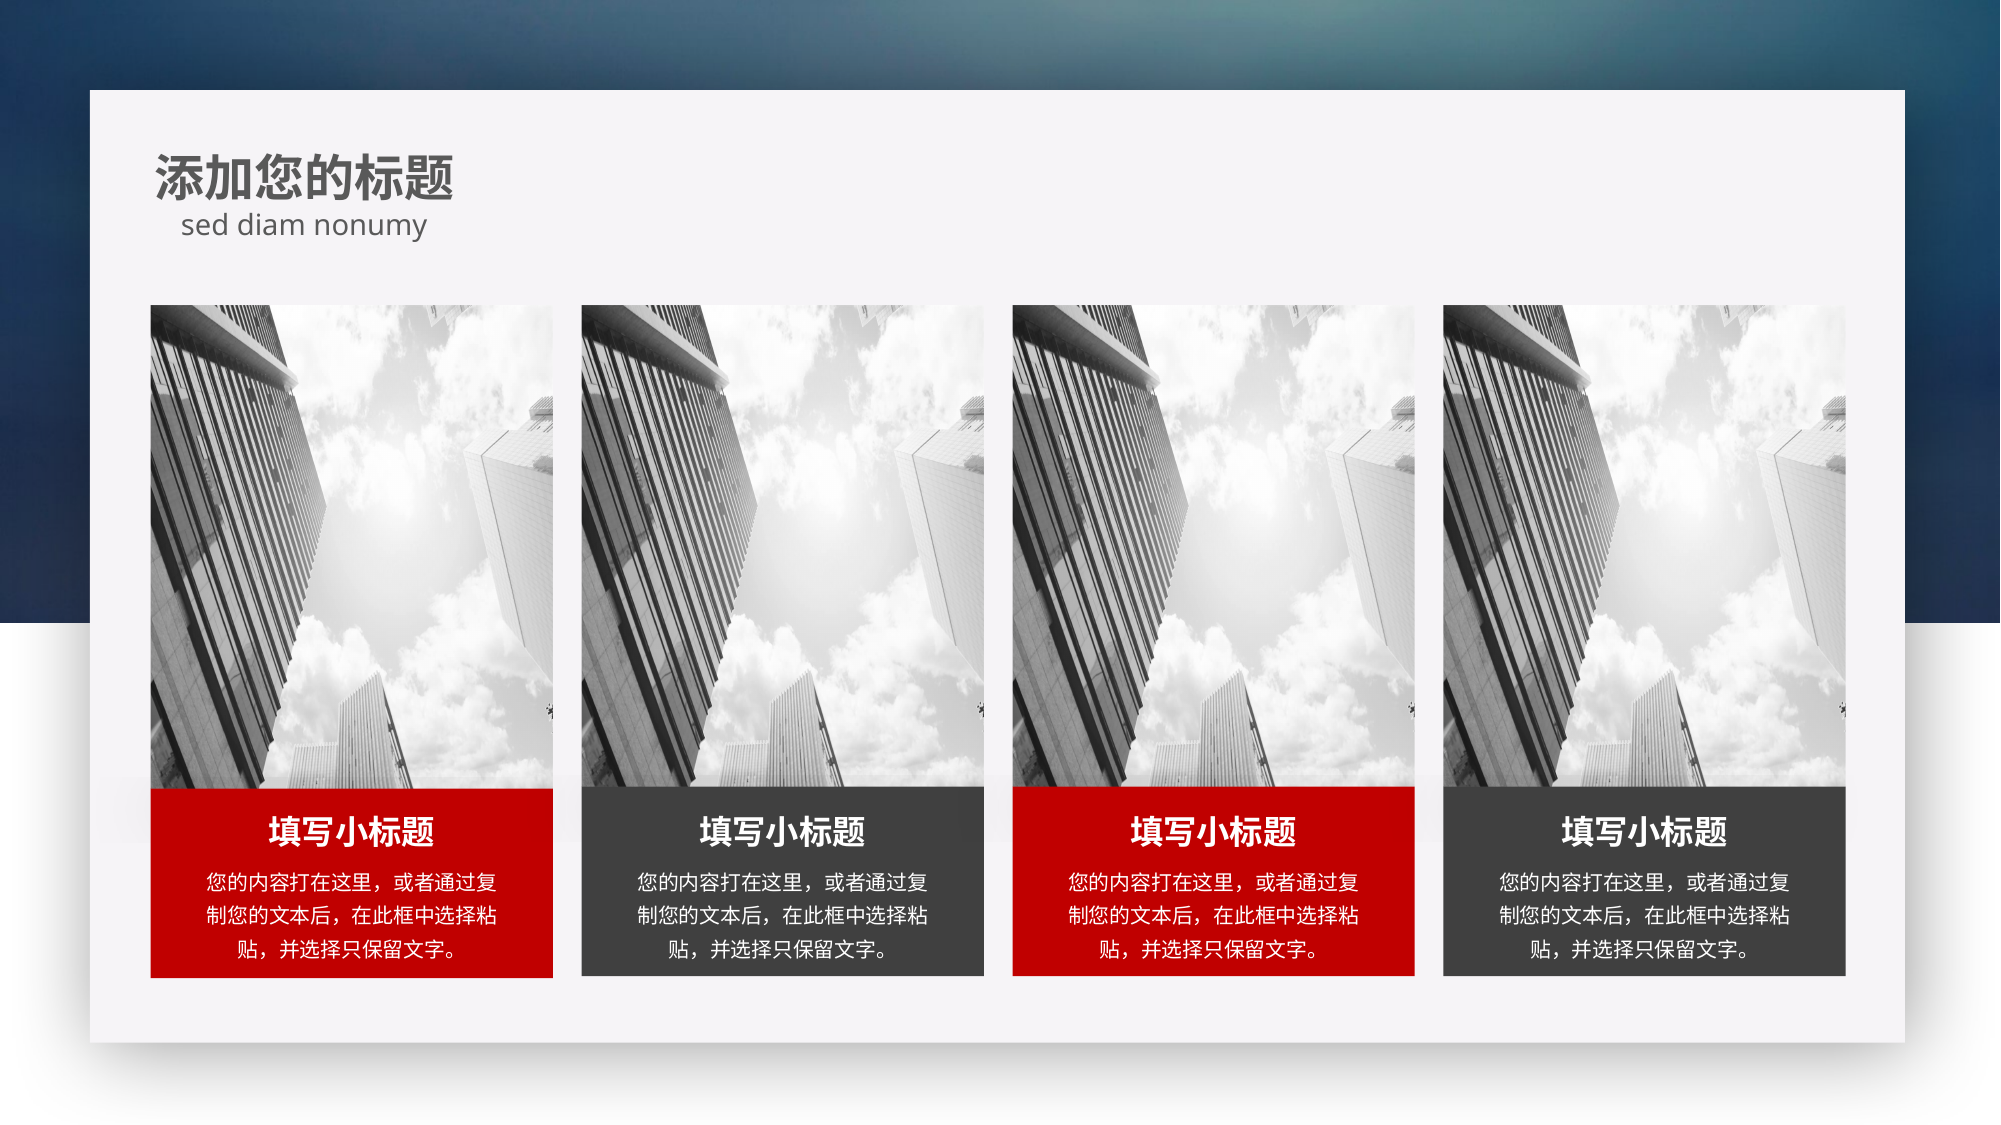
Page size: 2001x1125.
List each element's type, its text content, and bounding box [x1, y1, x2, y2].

text_box [581, 304, 985, 786]
text_box 填写小标题 [253, 803, 450, 853]
text_box [150, 304, 554, 787]
picture [0, 0, 2000, 623]
text_box [1442, 304, 1847, 786]
text_box [1442, 786, 1847, 977]
text_box [1012, 786, 1416, 977]
text_box 您的内容打在这里，或者通过复制您的文本后，在此框中选择粘贴，并选择只保留文字。 [1476, 853, 1813, 969]
text_box 填写小标题 [684, 803, 881, 853]
text_box 填写小标题 [1115, 803, 1312, 853]
text_box 您的内容打在这里，或者通过复制您的文本后，在此框中选择粘贴，并选择只保留文字。 [183, 853, 521, 969]
text_box 添加您的标题 sed diam nonumy [139, 138, 469, 249]
text_box [1012, 304, 1416, 786]
text_box [581, 786, 985, 977]
text_box [150, 787, 554, 979]
text_box 填写小标题 [1546, 803, 1743, 853]
text_box 您的内容打在这里，或者通过复制您的文本后，在此框中选择粘贴，并选择只保留文字。 [614, 853, 952, 969]
text_box 您的内容打在这里，或者通过复制您的文本后，在此框中选择粘贴，并选择只保留文字。 [1045, 853, 1383, 969]
